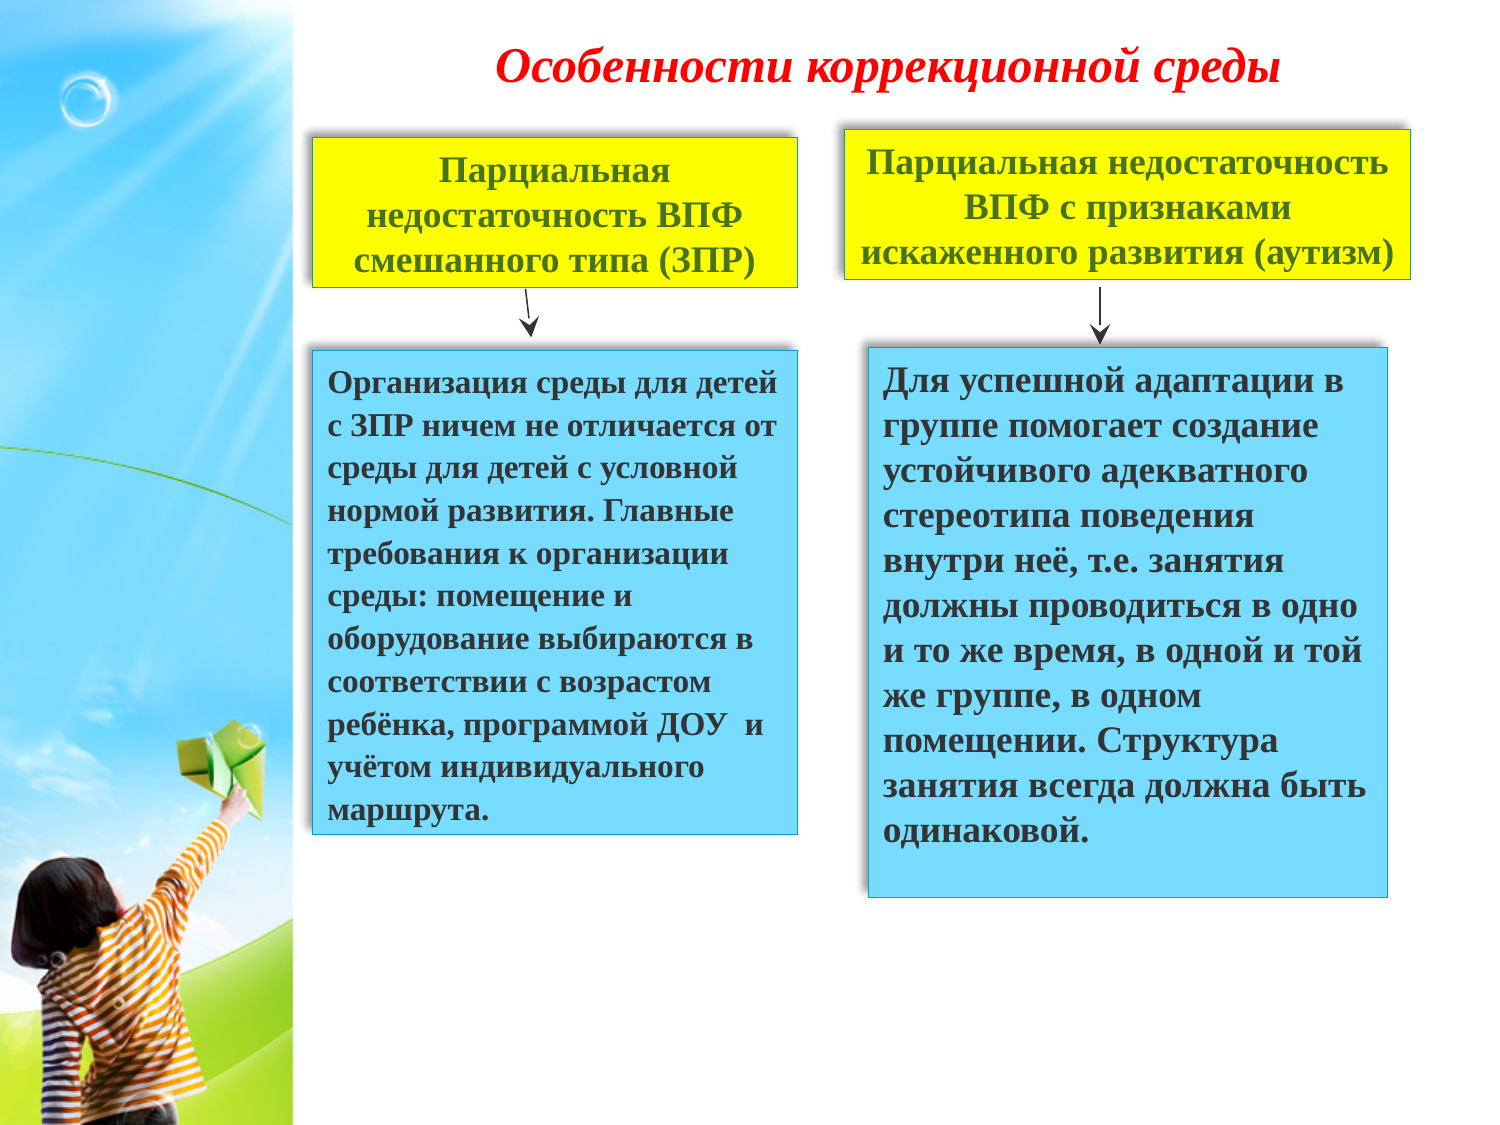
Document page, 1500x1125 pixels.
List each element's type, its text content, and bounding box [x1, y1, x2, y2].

text_box Парциальная недостаточность ВПФ с признаками искаженного развития (аутизм) [844, 129, 1411, 280]
title Особенности коррекционной среды [282, 0, 1495, 125]
text_box Для успешной адаптации в группе помогает создание устойчивого адекватного стереотипа поведения внутри неё, т.е. занятия должны проводиться в одно и то же время, в одной и той же группе, в одном помещении. Структура занятия всегда должна быть одинаковой. [868, 347, 1388, 898]
text_box Парциальная недостаточность ВПФ смешанного типа (ЗПР) [312, 137, 798, 288]
text_box Организация среды для детей с ЗПР ничем не отличается от среды для детей с условной нормой развития. Главные требования к организации среды: помещение и оборудование выбираются в соответствии с возрастом ребёнка, программой ДОУ и учётом индивидуального маршрута. [312, 350, 798, 835]
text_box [525, 288, 532, 338]
picture [0, 0, 1500, 1125]
